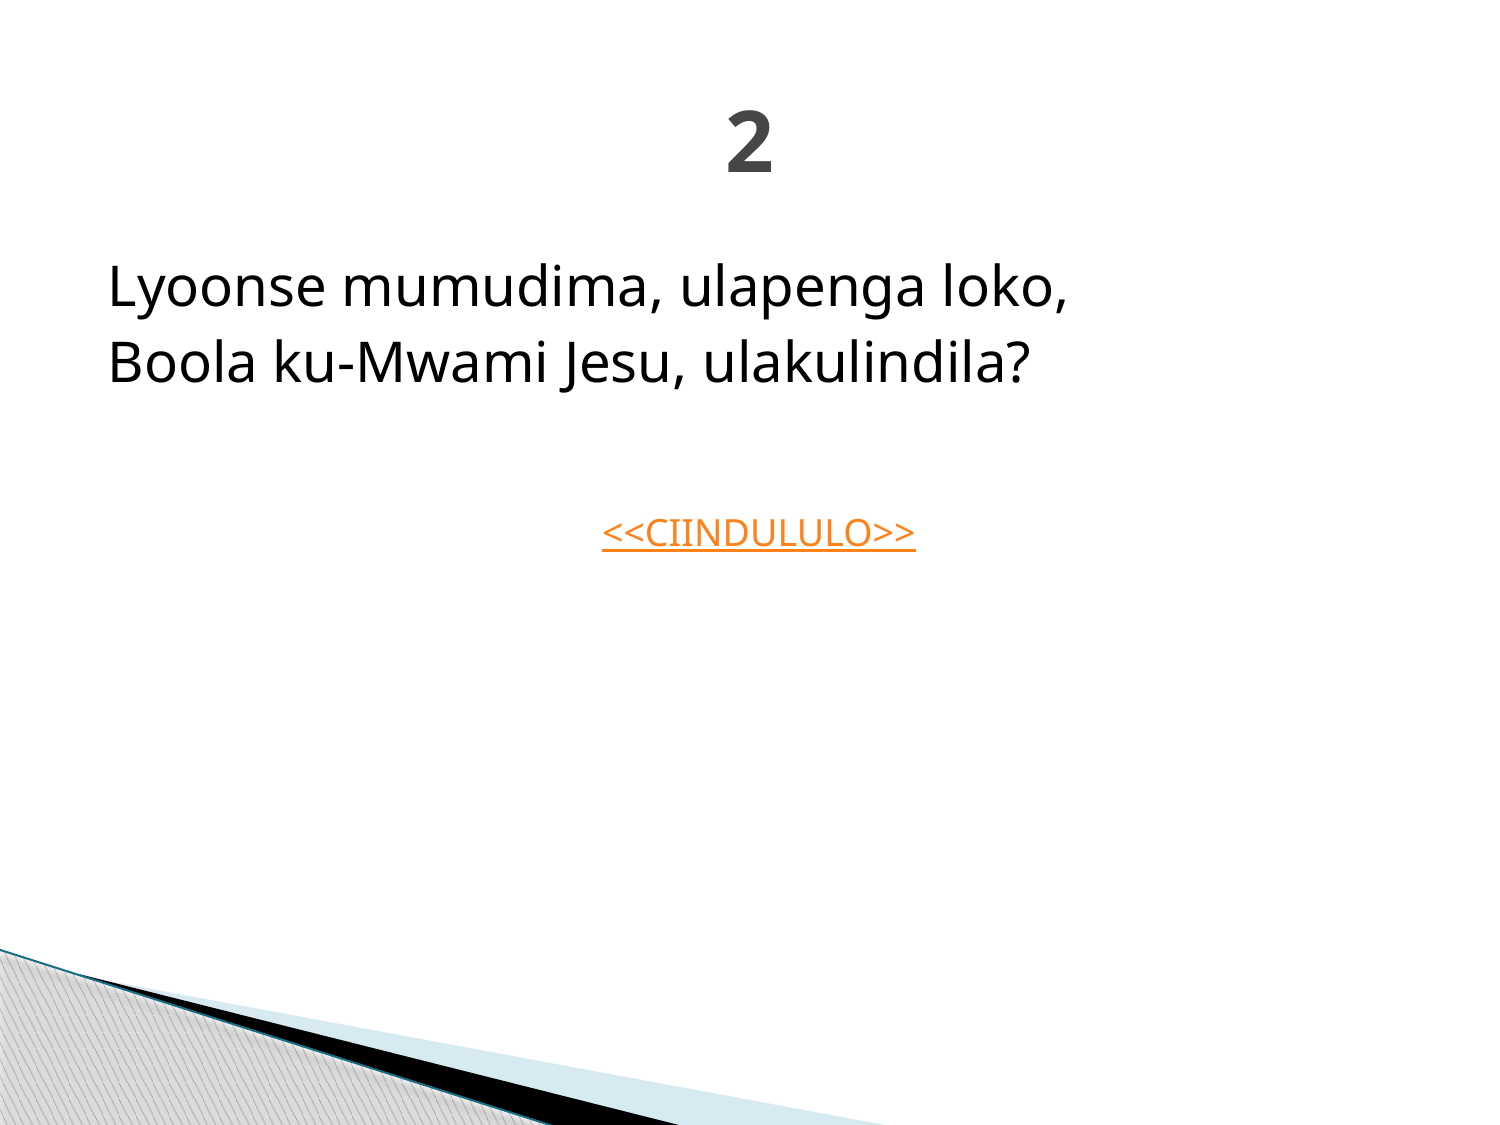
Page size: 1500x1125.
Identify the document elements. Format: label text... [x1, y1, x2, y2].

title 2 [75, 45, 1425, 233]
list Lyoonse mumudima, ulapenga loko, Boola ku-Mwami Jesu, ulakulindila? <<CIINDULULO>> [75, 243, 1425, 986]
